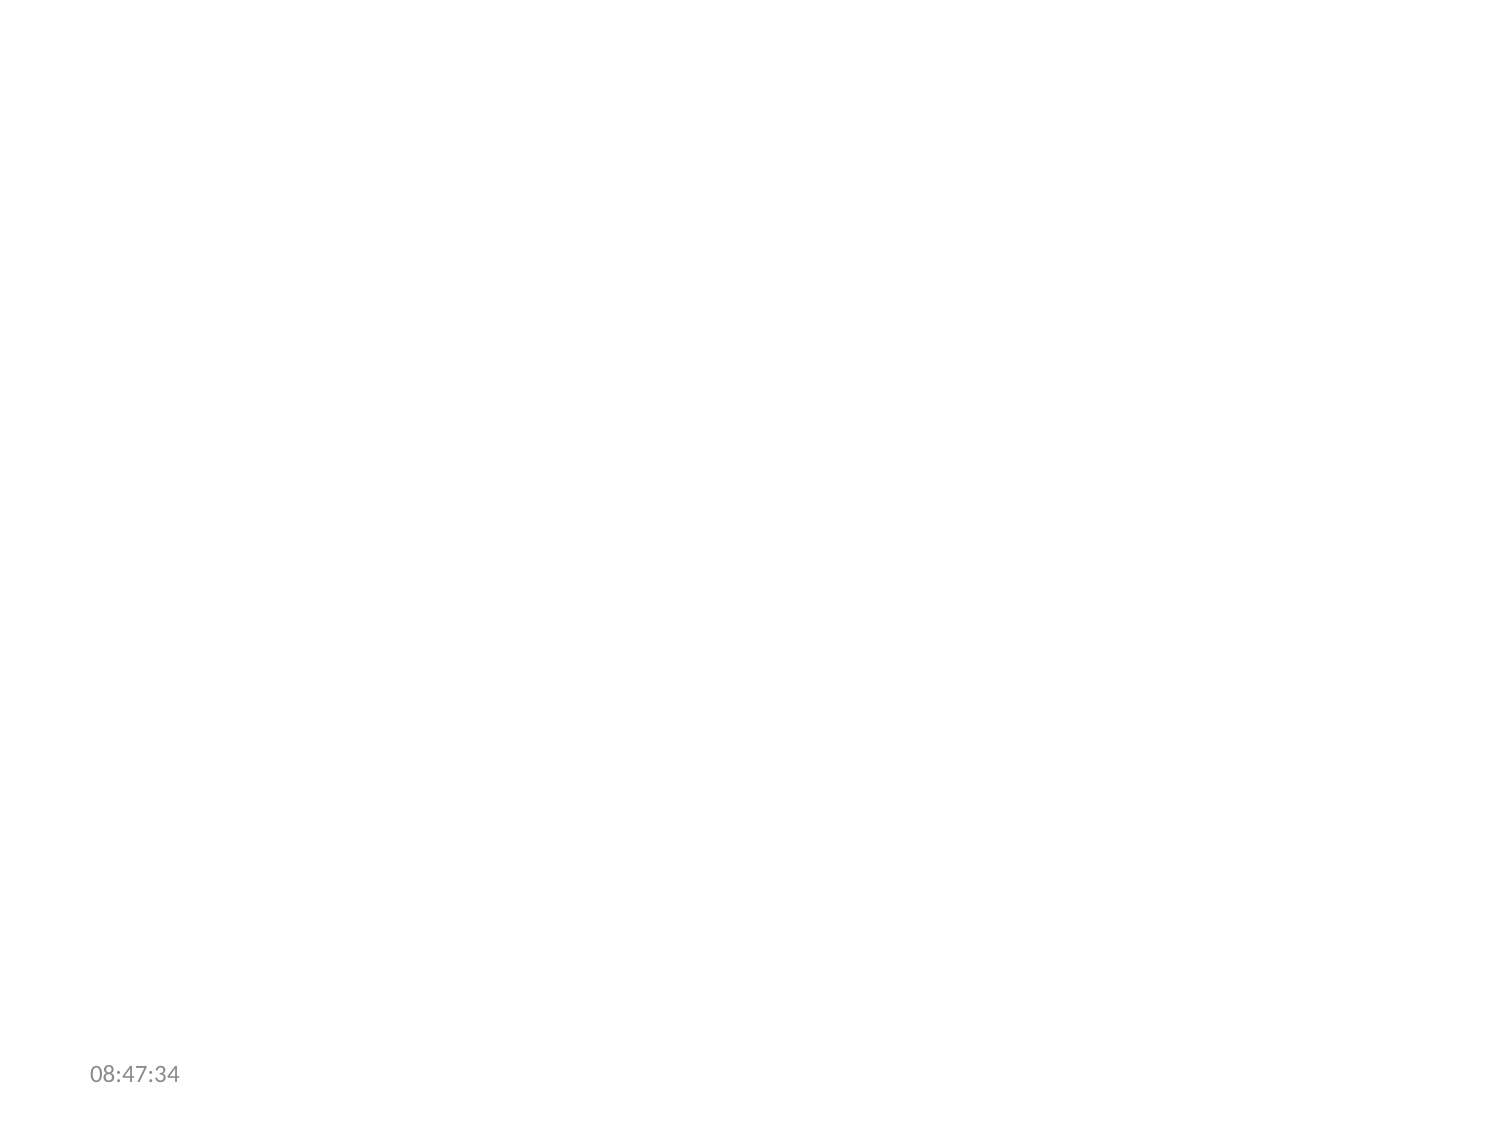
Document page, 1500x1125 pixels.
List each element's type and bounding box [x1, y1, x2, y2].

slide_number [75, 1042, 425, 1103]
